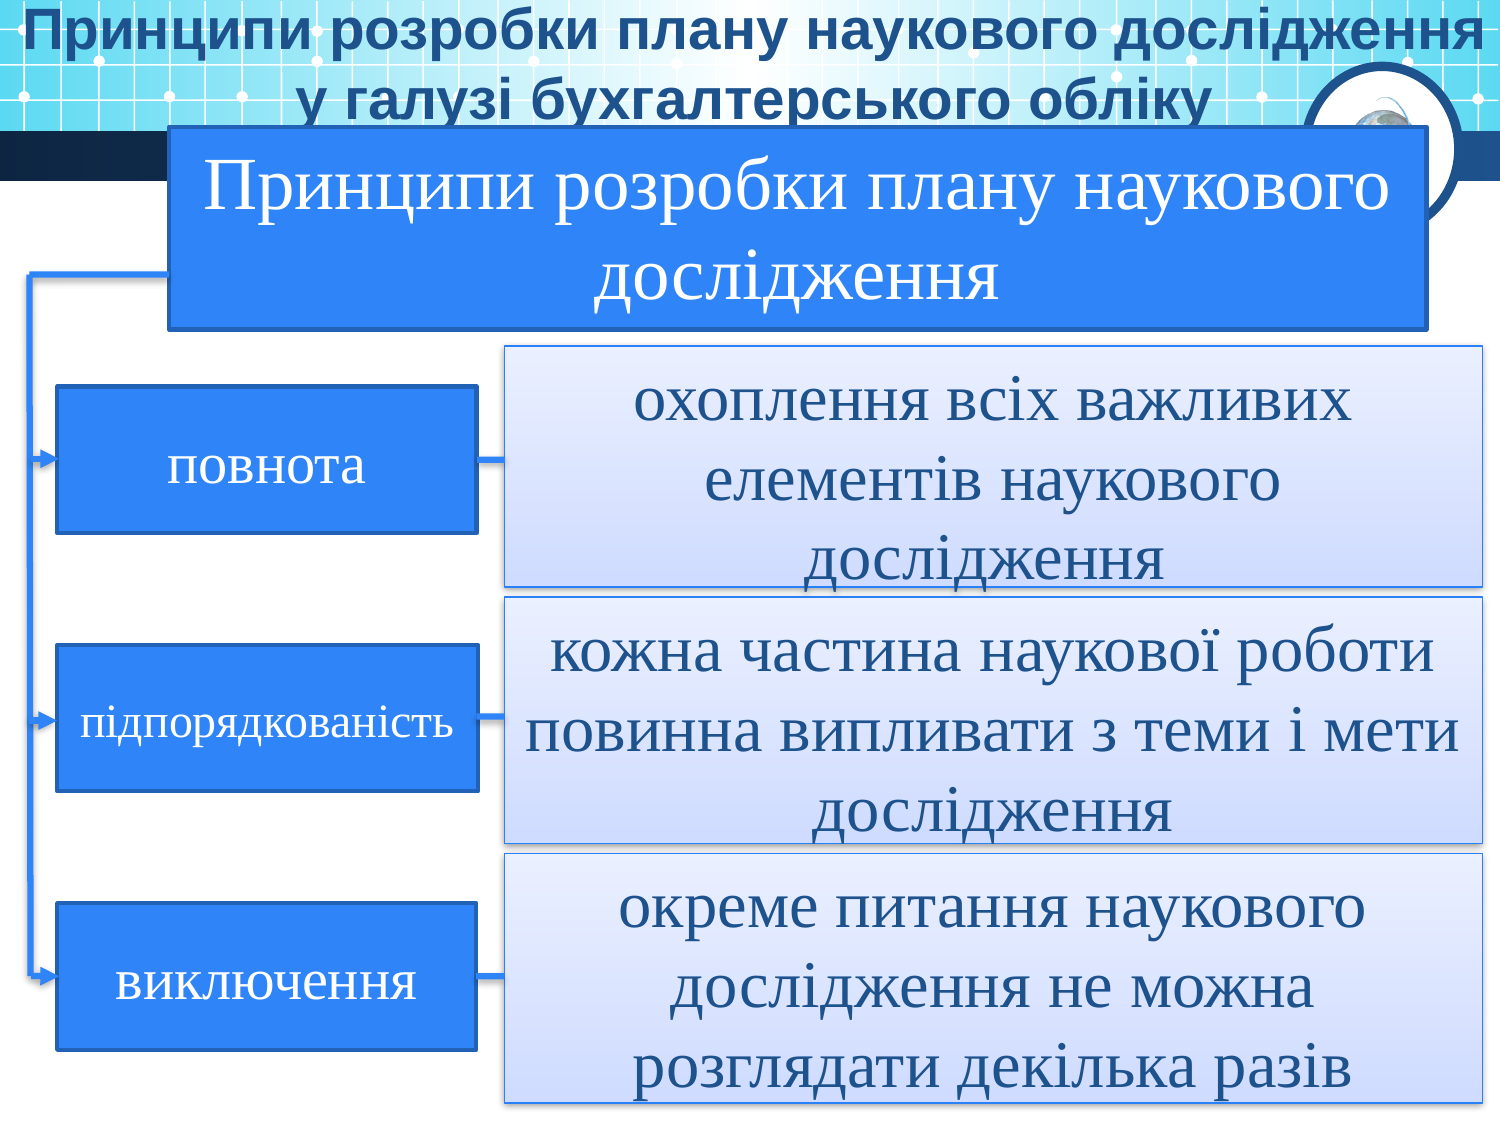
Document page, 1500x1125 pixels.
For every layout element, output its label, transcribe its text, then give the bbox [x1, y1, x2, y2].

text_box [28, 126, 1483, 1104]
text_box Принципи розробки плану наукового дослідження у галузі бухгалтерського обліку [4, 0, 1500, 139]
